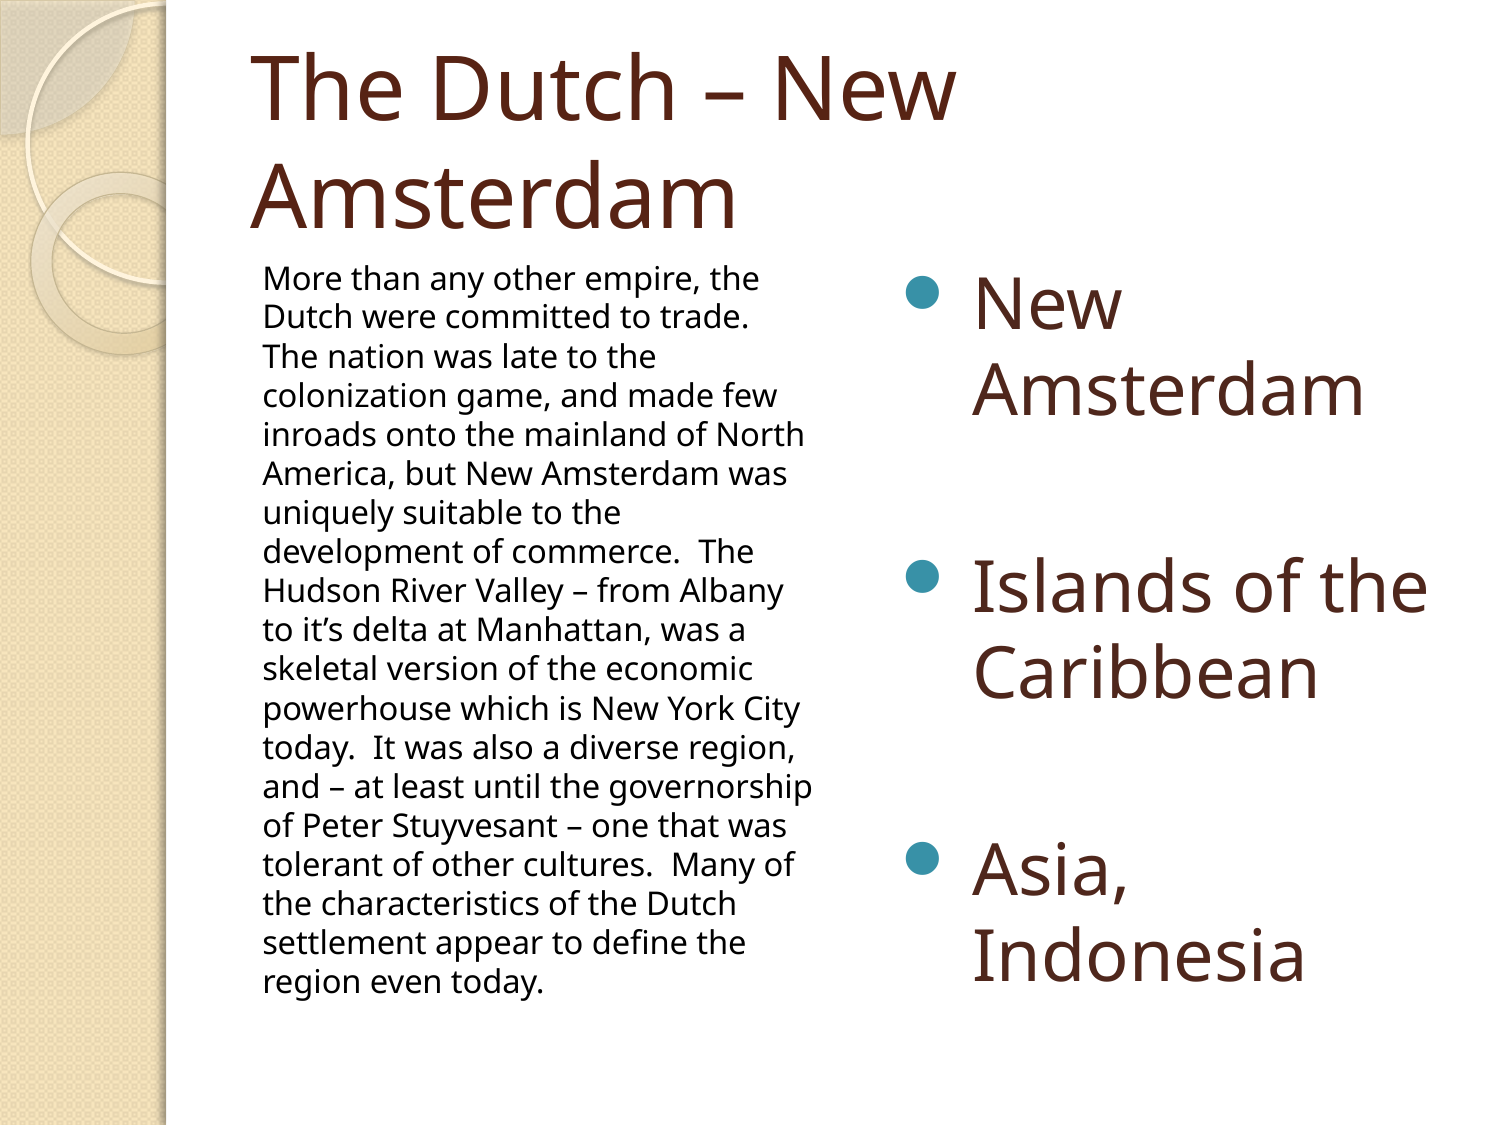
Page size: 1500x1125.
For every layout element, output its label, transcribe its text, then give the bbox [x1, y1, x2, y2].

title The Dutch – New Amsterdam [235, 45, 1466, 233]
list More than any other empire, the Dutch were committed to trade. The nation was late to the colonization game, and made few inroads onto the mainland of North America, but New Amsterdam was uniquely suitable to the development of commerce. The Hudson River Valley – from Albany to it’s delta at Manhattan, was a skeletal version of the economic powerhouse which is New York City today. It was also a diverse region, and – at least until the governorship of Peter Stuyvesant – one that was tolerant of other cultures. Many of the characteristics of the Dutch settlement appear to define the region even today. [235, 249, 836, 1015]
list New Amsterdam Islands of the Caribbean Asia, Indonesia [865, 249, 1466, 1015]
